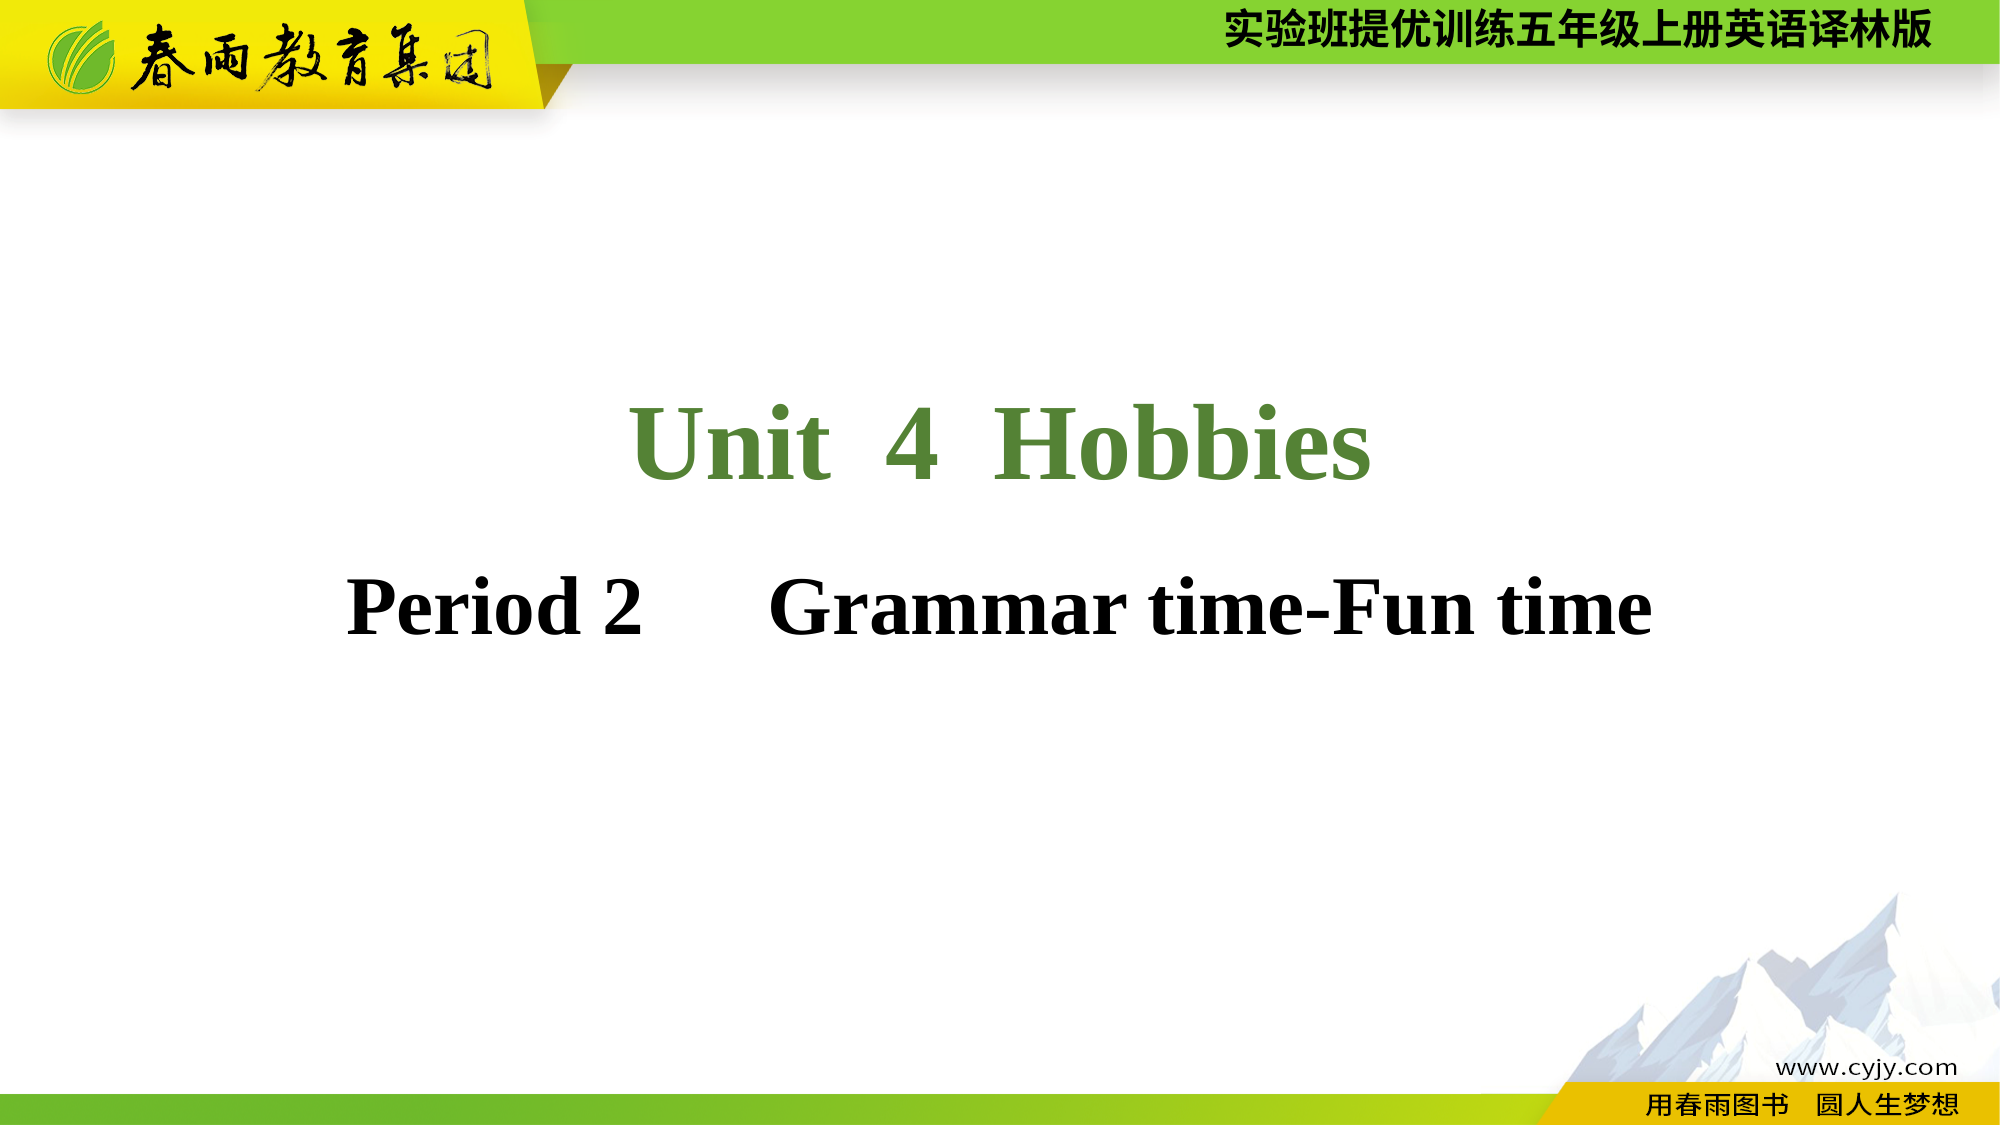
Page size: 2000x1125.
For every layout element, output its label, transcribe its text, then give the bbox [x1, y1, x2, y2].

picture [0, 659, 2000, 1125]
text_box Unit 4 Hobbies Period 2 Grammar time-Fun time [0, 298, 2000, 659]
picture [0, 0, 2000, 298]
